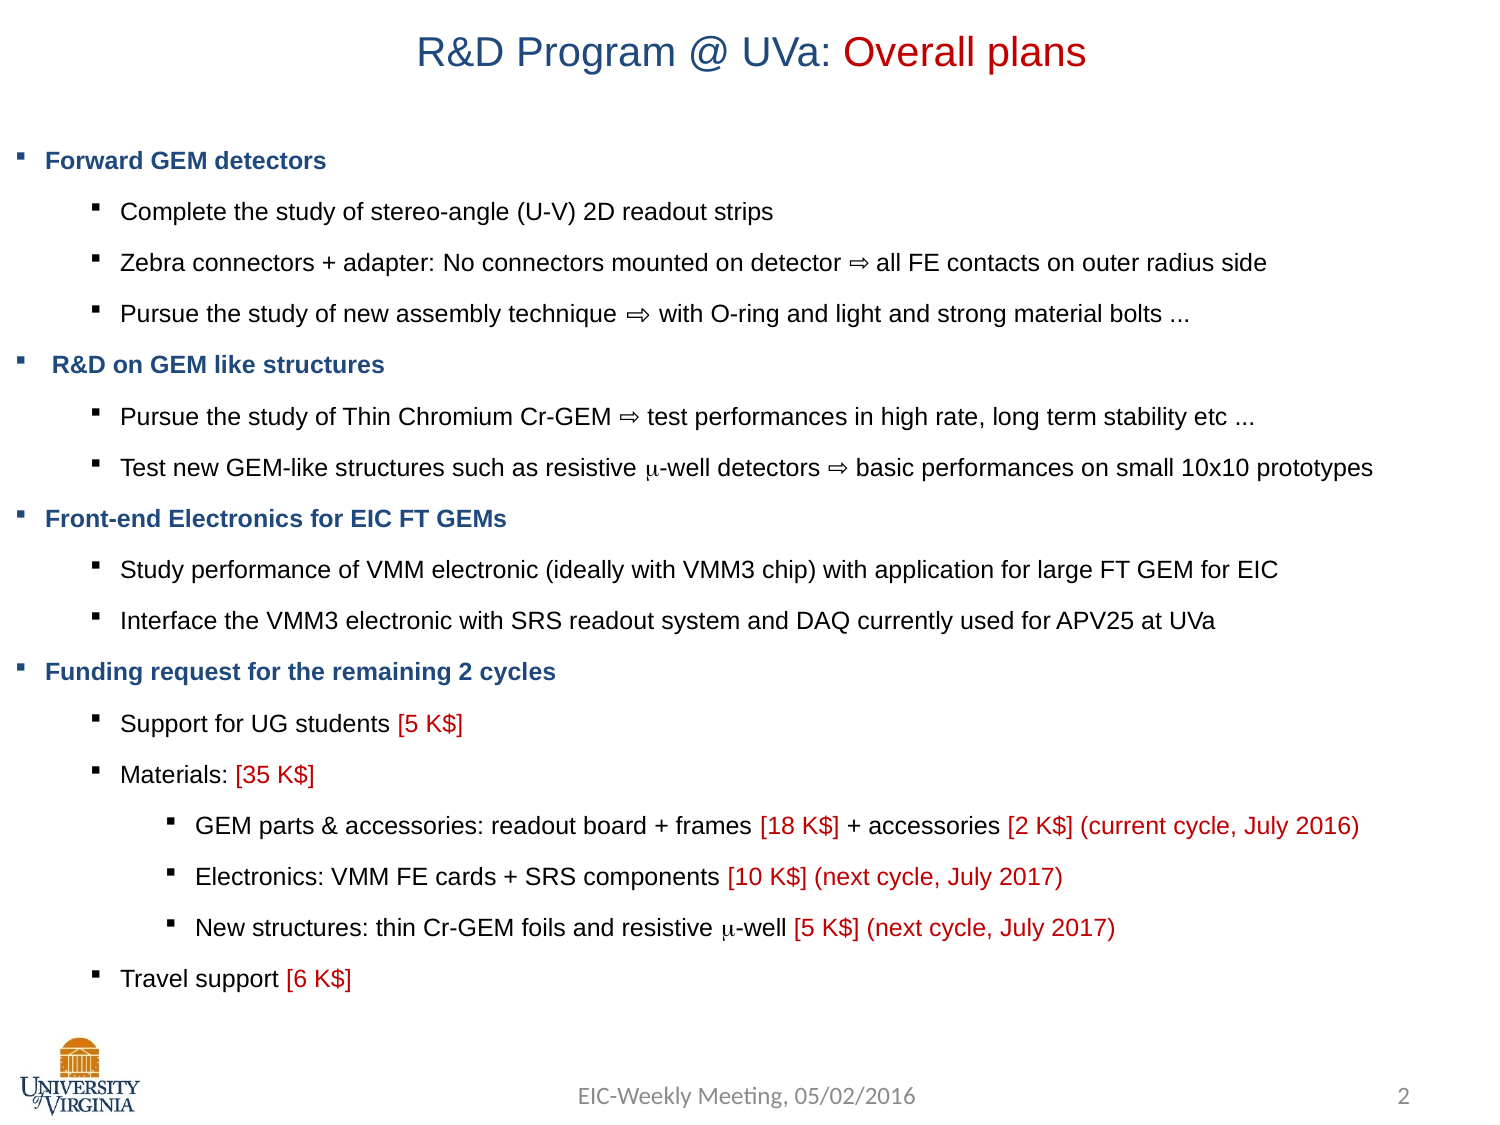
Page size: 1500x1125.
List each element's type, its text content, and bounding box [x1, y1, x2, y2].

slide_number 2 [1074, 1065, 1425, 1125]
title R&D Program @ UVa: Overall plans [1, 0, 1500, 100]
text_box Forward GEM detectors Complete the study of stereo-angle (U-V) 2D readout strips Zebra connectors + adapter: No connectors mounted on detector ⇨ all FE contacts on outer radius side Pursue the study of new assembly technique ⇨ with O-ring and light and strong material bolts ... R&D on GEM like structures Pursue the study of Thin Chromium Cr-GEM ⇨ test performances in high rate, long term stability etc ... Test new GEM-like structures such as resistive m-well detectors ⇨ basic performances on small 10x10 prototypes Front-end Electronics for EIC FT GEMs Study performance of VMM electronic (ideally with VMM3 chip) with application for large FT GEM for EIC Interface the VMM3 electronic with SRS readout system and DAQ currently used for APV25 at UVa Funding request for the remaining 2 cycles Support for UG students [5 K$] Materials: [35 K$] GEM parts & accessories: readout board + frames [18 K$] + accessories [2 K$] (current cycle, July 2016) Electronics: VMM FE cards + SRS components [10 K$] (next cycle, July 2017) New structures: thin Cr-GEM foils and resistive m-well [5 K$] (next cycle, July 2017) Travel support [6 K$] [0, 124, 1500, 1025]
footer EIC-Weekly Meeting, 05/02/2016 [487, 1065, 1013, 1125]
picture [0, 1035, 150, 1125]
